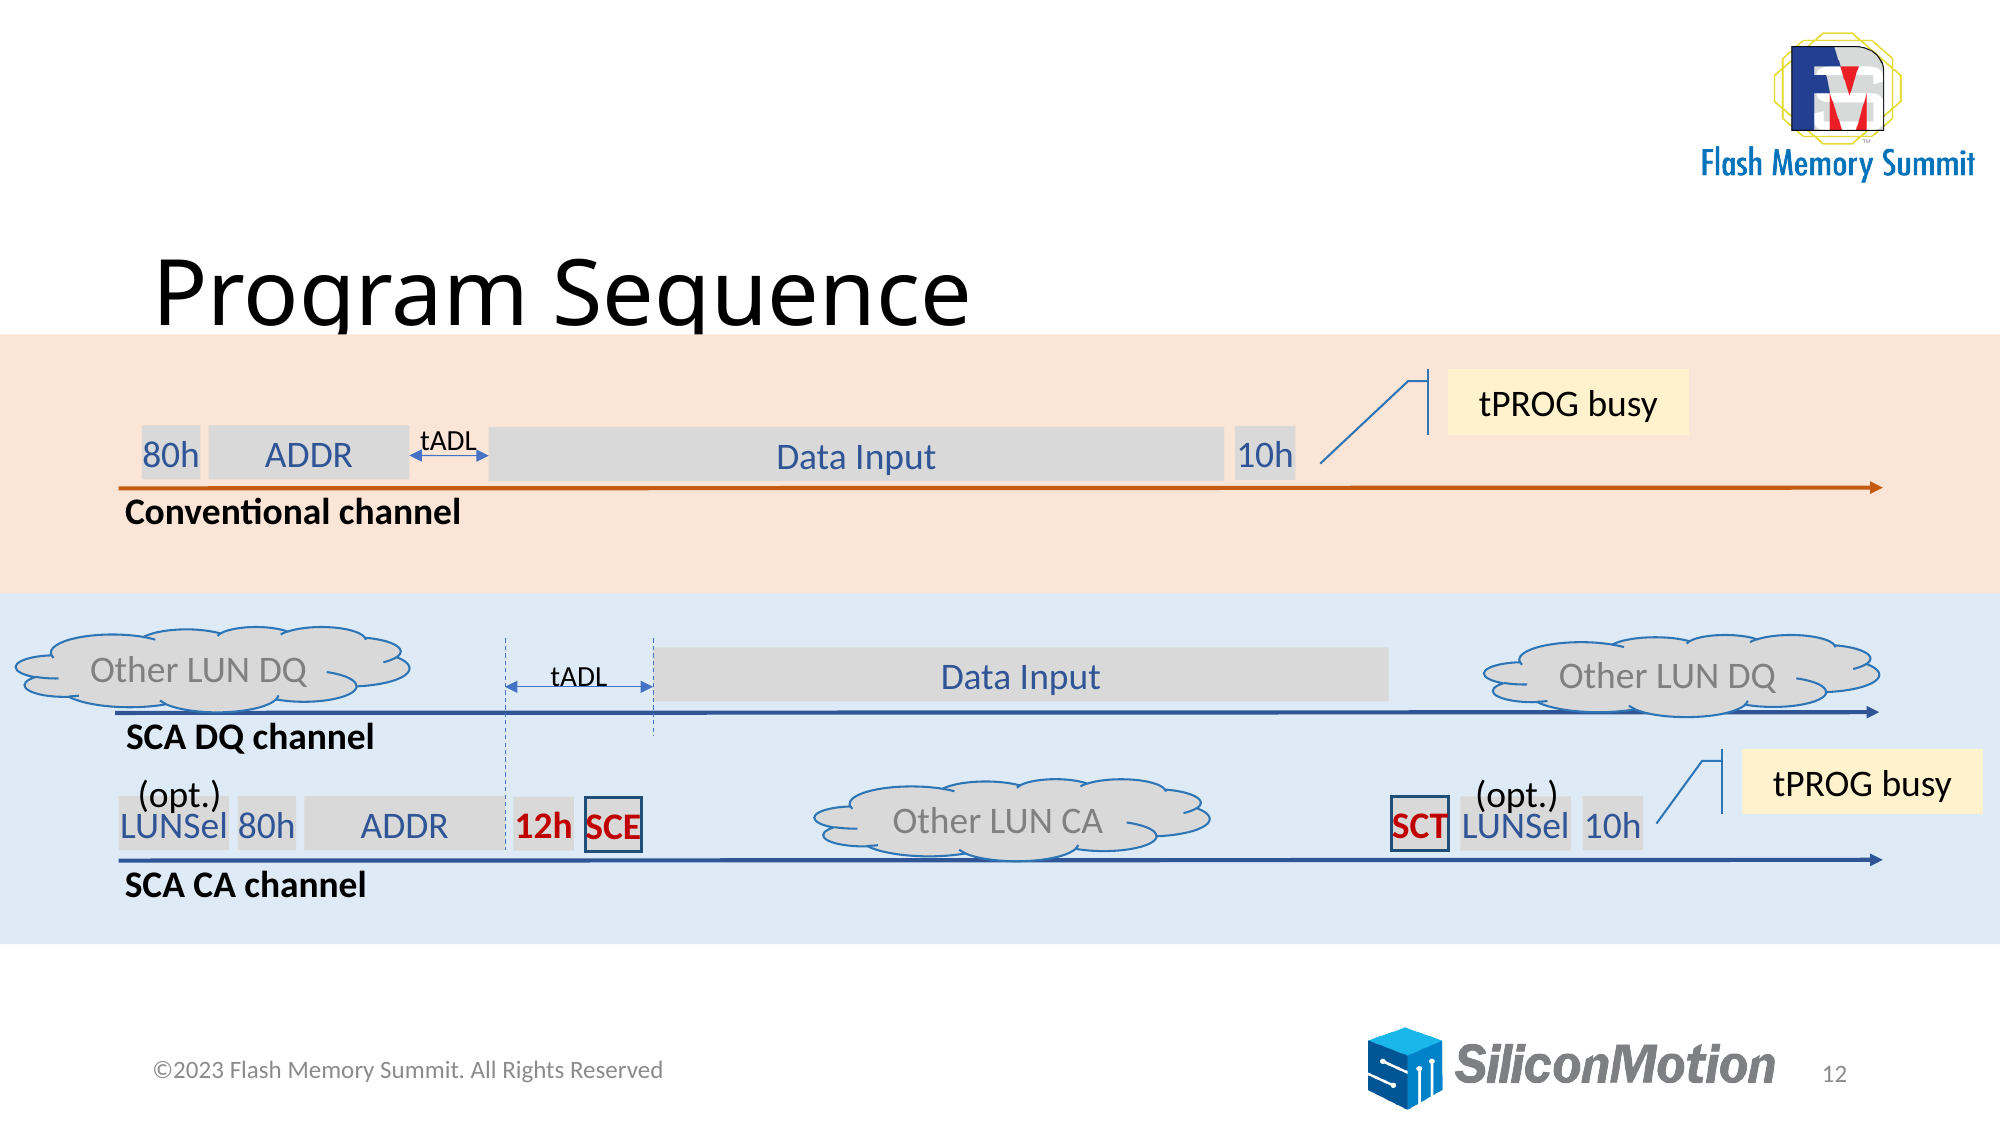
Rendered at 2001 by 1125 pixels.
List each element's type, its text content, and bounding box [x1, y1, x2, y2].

text_box 80h [141, 424, 201, 481]
text_box 10h [1582, 795, 1644, 851]
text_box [109, 647, 505, 766]
slide_number ©2023 Flash Memory Summit. All Rights Reserved [137, 1034, 731, 1103]
text_box 12h [512, 796, 575, 852]
text_box [0, 333, 2000, 592]
text_box Data Input [488, 426, 1225, 482]
text_box Other LUN CA [813, 778, 1211, 859]
picture [1410, 1103, 1775, 1110]
text_box [0, 592, 2000, 945]
text_box 10h [1234, 425, 1296, 481]
text_box Other LUN DQ [1534, 633, 1854, 647]
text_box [1459, 762, 1575, 851]
text_box SCT [1391, 795, 1449, 852]
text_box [506, 647, 1880, 766]
text_box tPROG busy [1448, 369, 1689, 435]
slide_number 12 [1412, 1042, 1863, 1103]
text_box tPROG busy [1655, 766, 1700, 825]
text_box SCA CA channel [110, 852, 383, 912]
text_box 80h [238, 795, 297, 851]
title Program Sequence [137, 187, 1863, 333]
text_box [118, 762, 238, 851]
text_box Other LUN DQ [14, 625, 400, 708]
text_box tPROG busy [1742, 749, 1983, 814]
text_box Conventional channel [110, 479, 477, 539]
text_box ADDR [303, 795, 505, 851]
text_box ADDR [208, 424, 410, 480]
picture [1702, 32, 1975, 183]
text_box tPROG busy [1319, 368, 1429, 465]
picture [1368, 1027, 1775, 1110]
text_box tADL [405, 413, 492, 464]
text_box SCE [584, 796, 642, 852]
